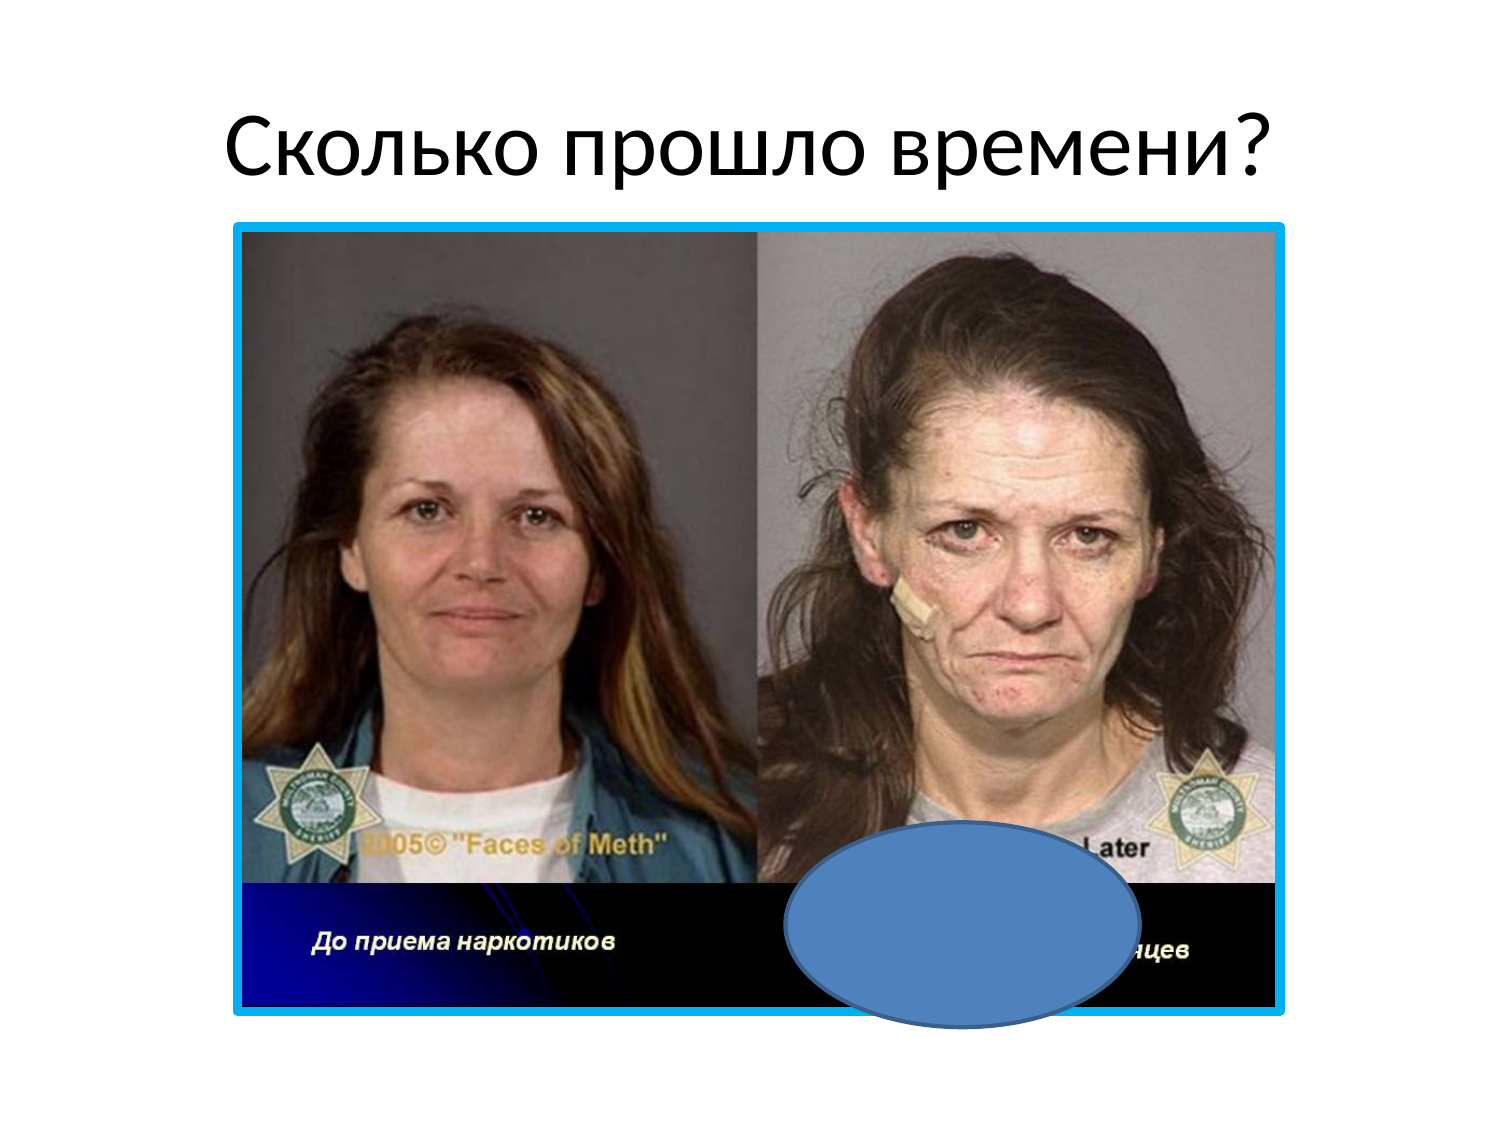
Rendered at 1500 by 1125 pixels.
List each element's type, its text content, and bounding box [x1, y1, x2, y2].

text_box [871, 1015, 1054, 1030]
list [241, 231, 1276, 1007]
title Сколько прошло времени? [75, 45, 1425, 233]
